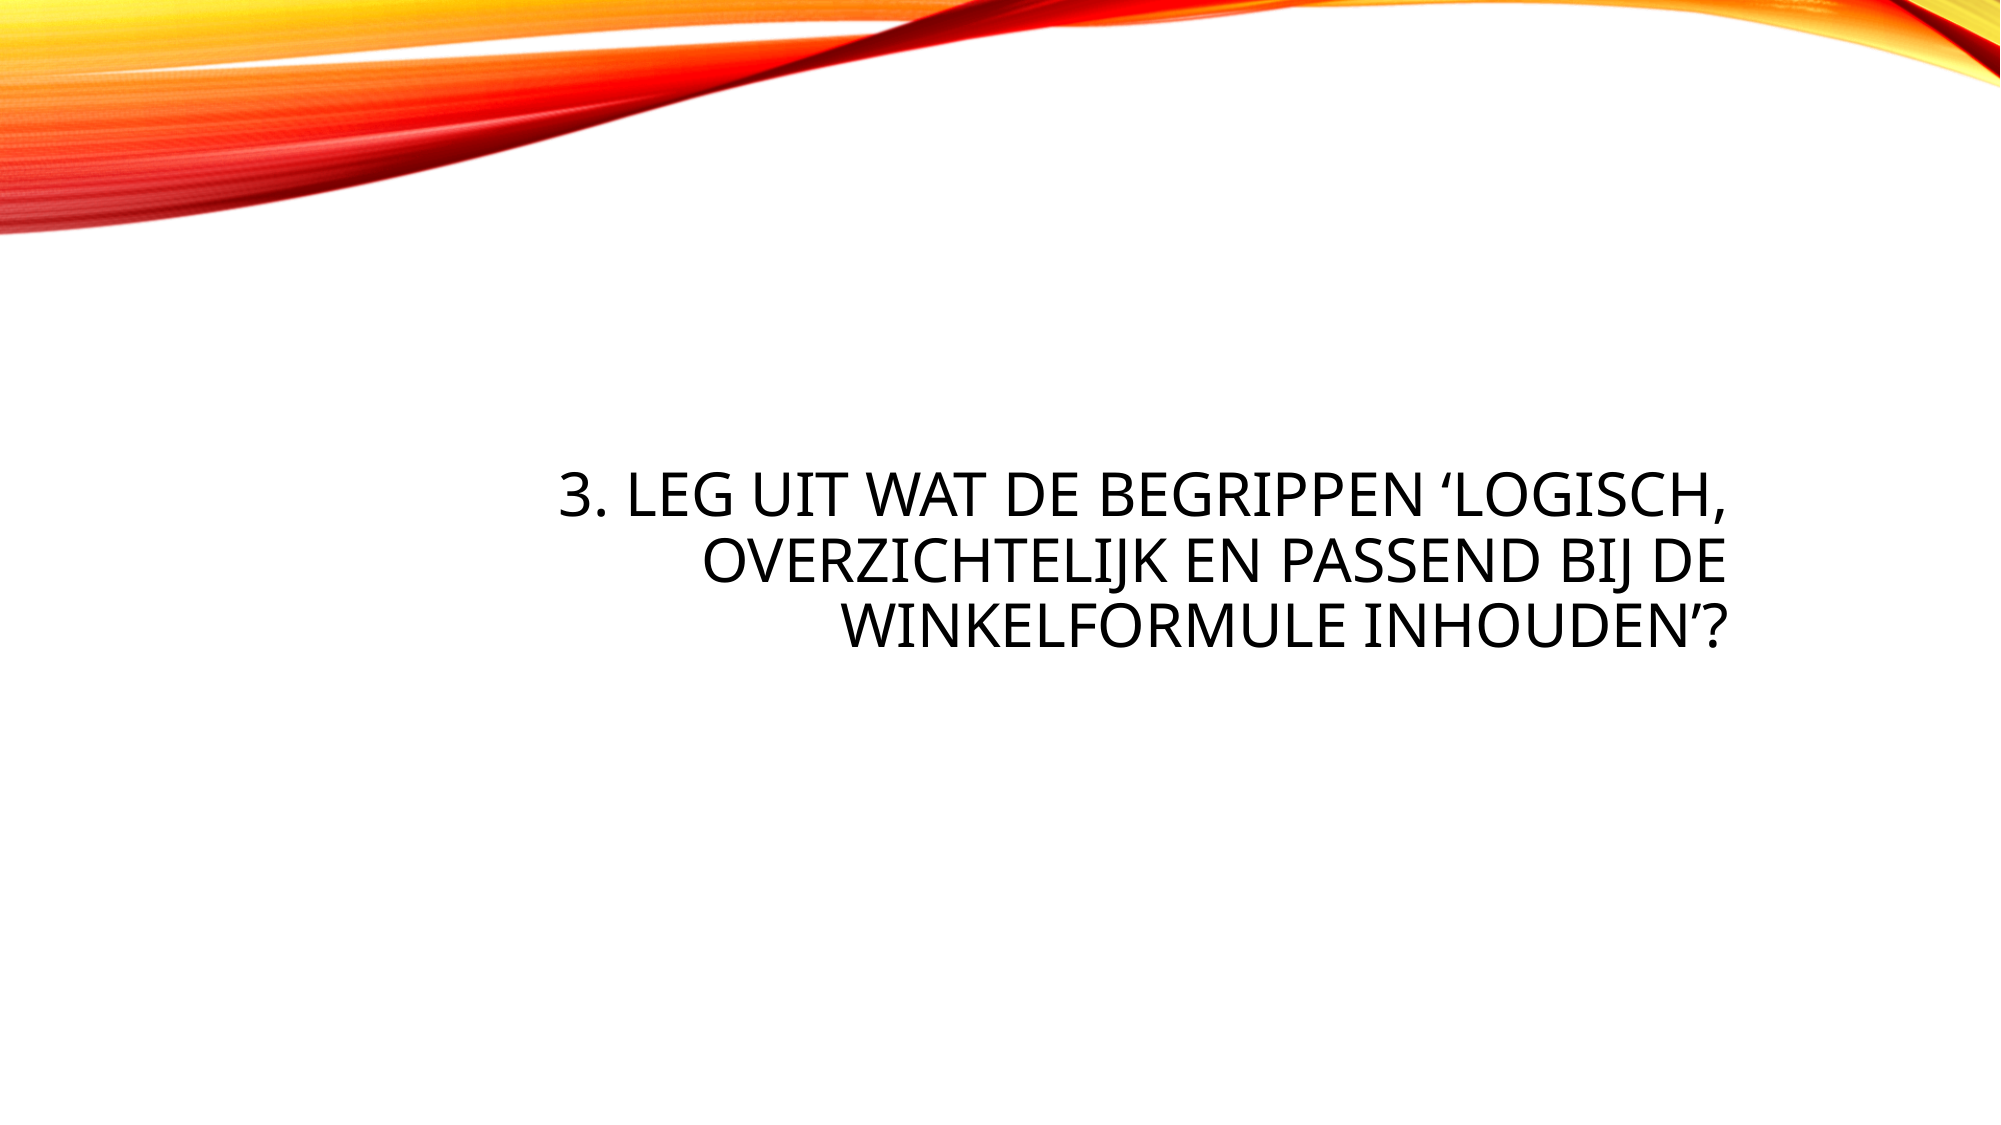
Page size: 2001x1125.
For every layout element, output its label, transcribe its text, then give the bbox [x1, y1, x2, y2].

picture [0, 0, 2000, 237]
title 3. Leg uit wat de begrippen ‘Logisch, overzichtelijk en passend bij de winkelformule inhouden’? [331, 456, 1744, 669]
